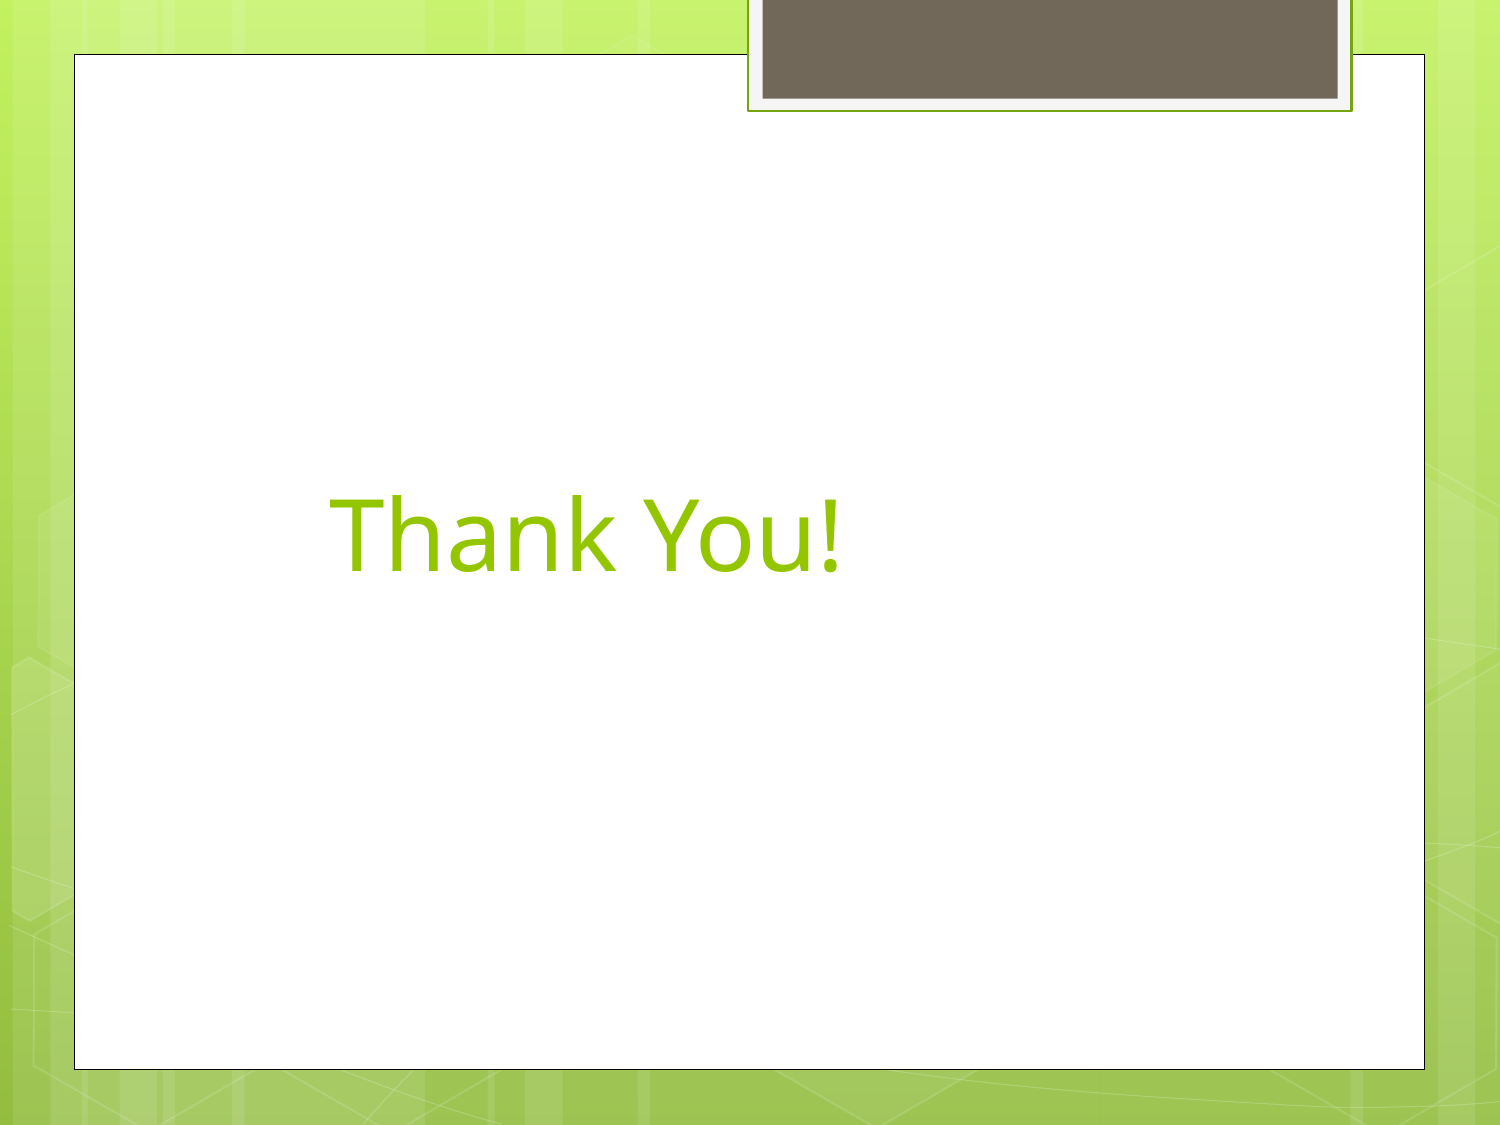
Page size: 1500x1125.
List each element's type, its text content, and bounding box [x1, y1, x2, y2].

title Thank You! [314, 411, 1467, 599]
